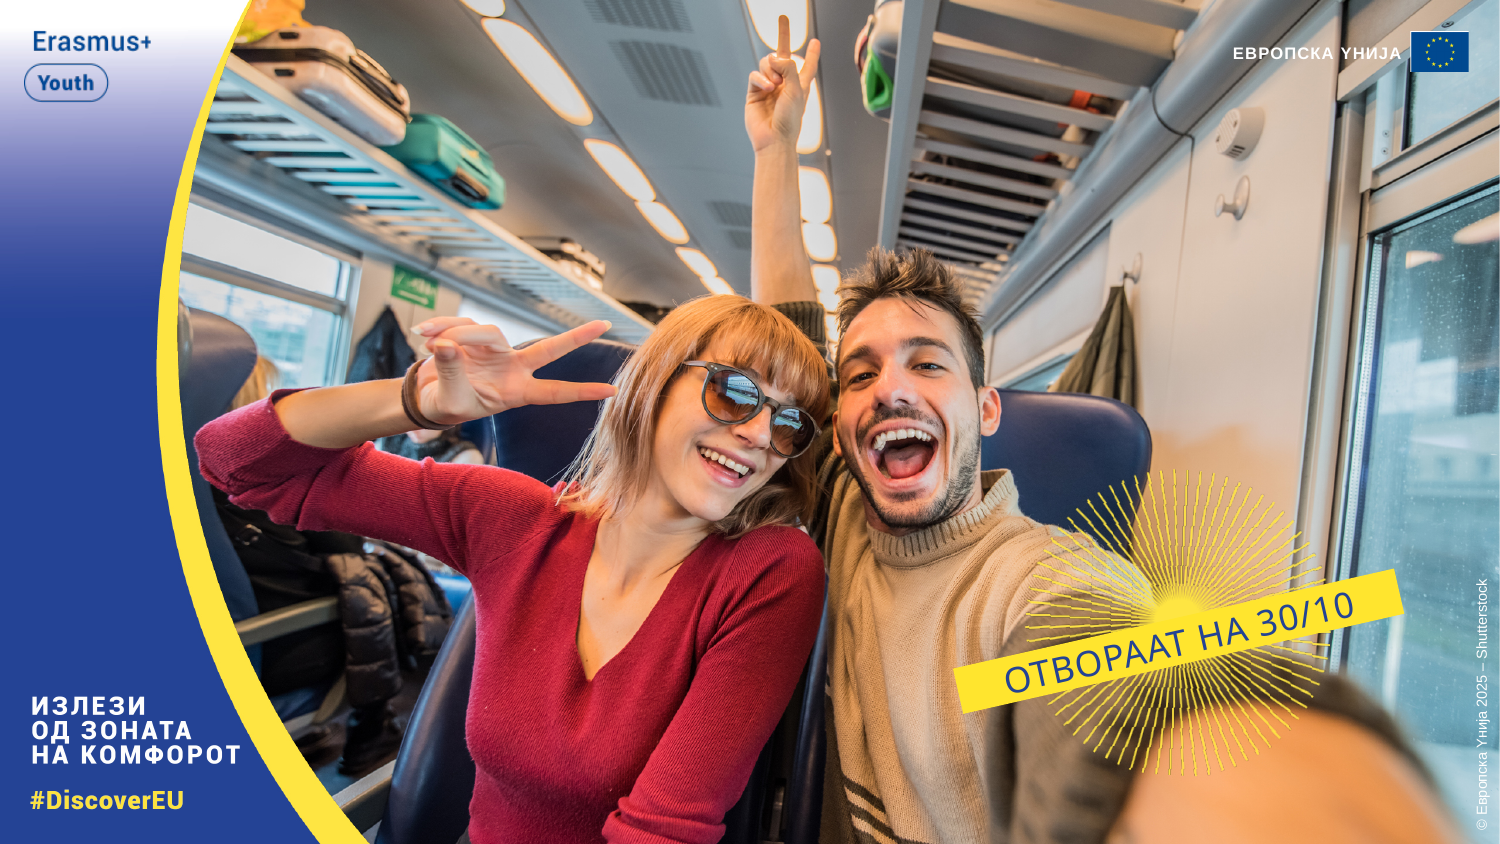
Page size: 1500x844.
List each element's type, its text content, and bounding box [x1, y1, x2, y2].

picture [0, 0, 1500, 844]
list отвораат на 30/10 [952, 568, 1405, 714]
